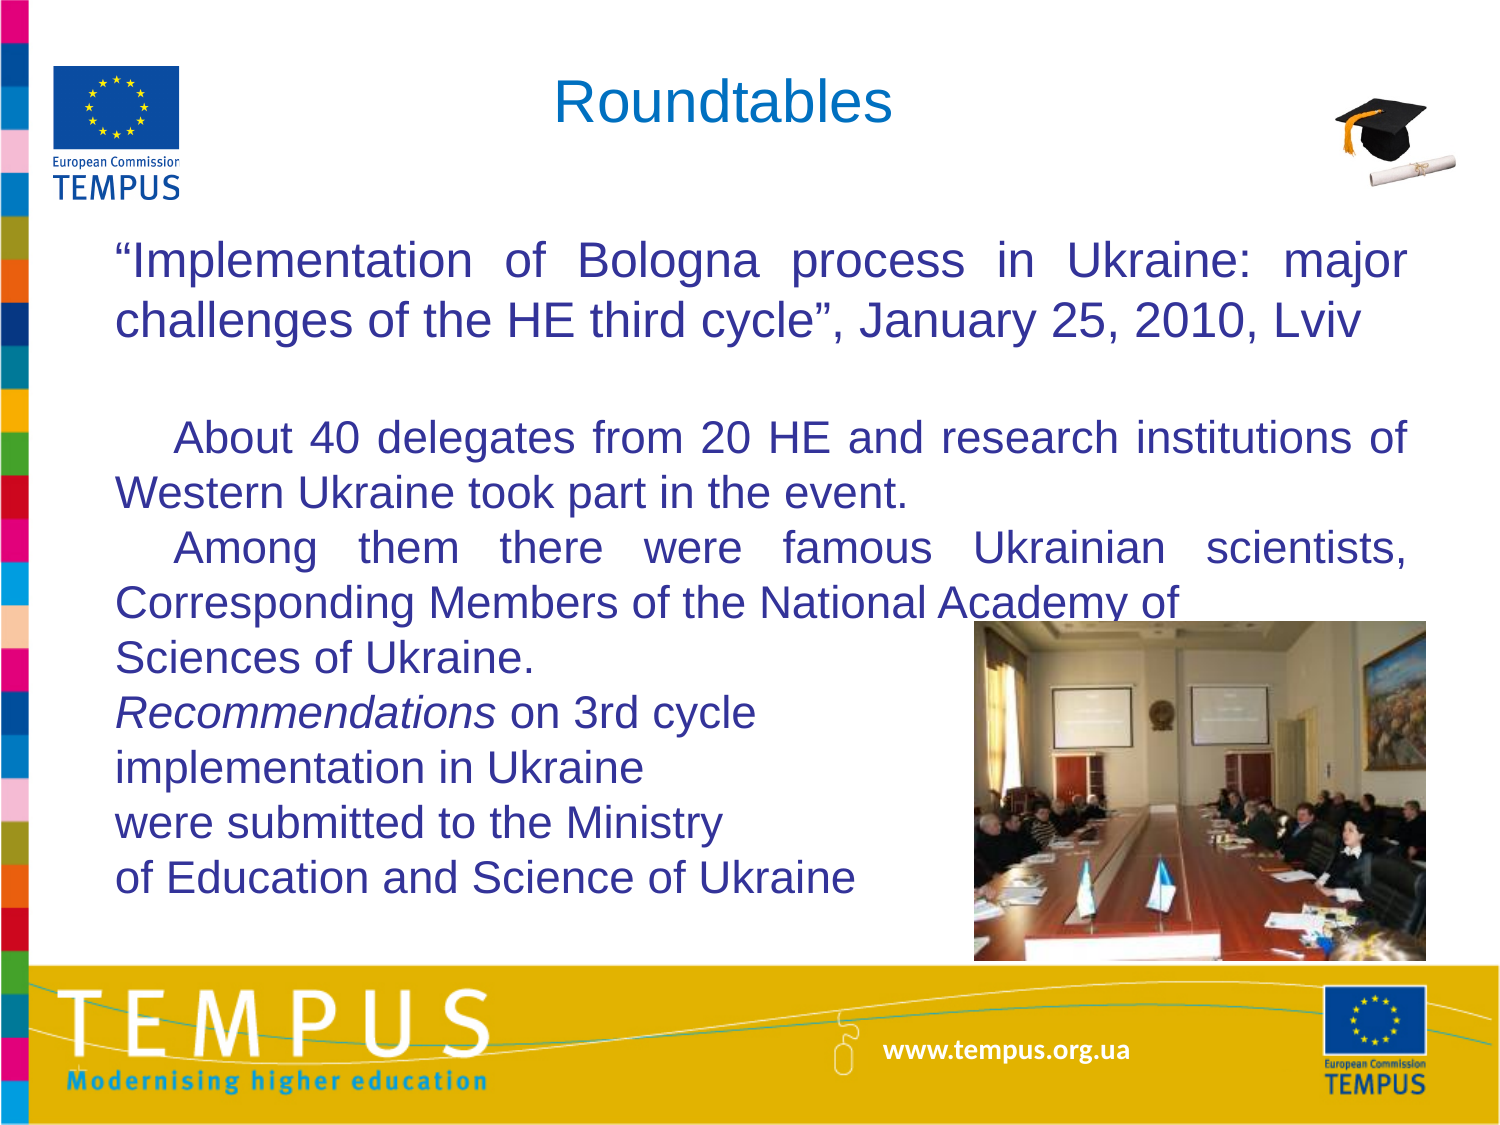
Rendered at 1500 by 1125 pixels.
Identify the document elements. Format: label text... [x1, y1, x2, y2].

title Roundtables [183, 66, 1282, 149]
picture [0, 0, 1500, 1125]
subtitle “Implementation of Bologna process in Ukraine: major challenges of the HE third cycle”, January 25, 2010, Lviv About 40 delegates from 20 HE and research institutions of Western Ukraine took part in the event. Among them there were famous Ukrainian scientists, Corresponding Members of the National Academy of Sciences of Ukraine. Recommendations on 3rd cycle implementation in Ukraine were submitted to the Ministry of Education and Science of Ukraine [100, 220, 1424, 941]
text_box www.tempus.org.ua [868, 1023, 1282, 1073]
